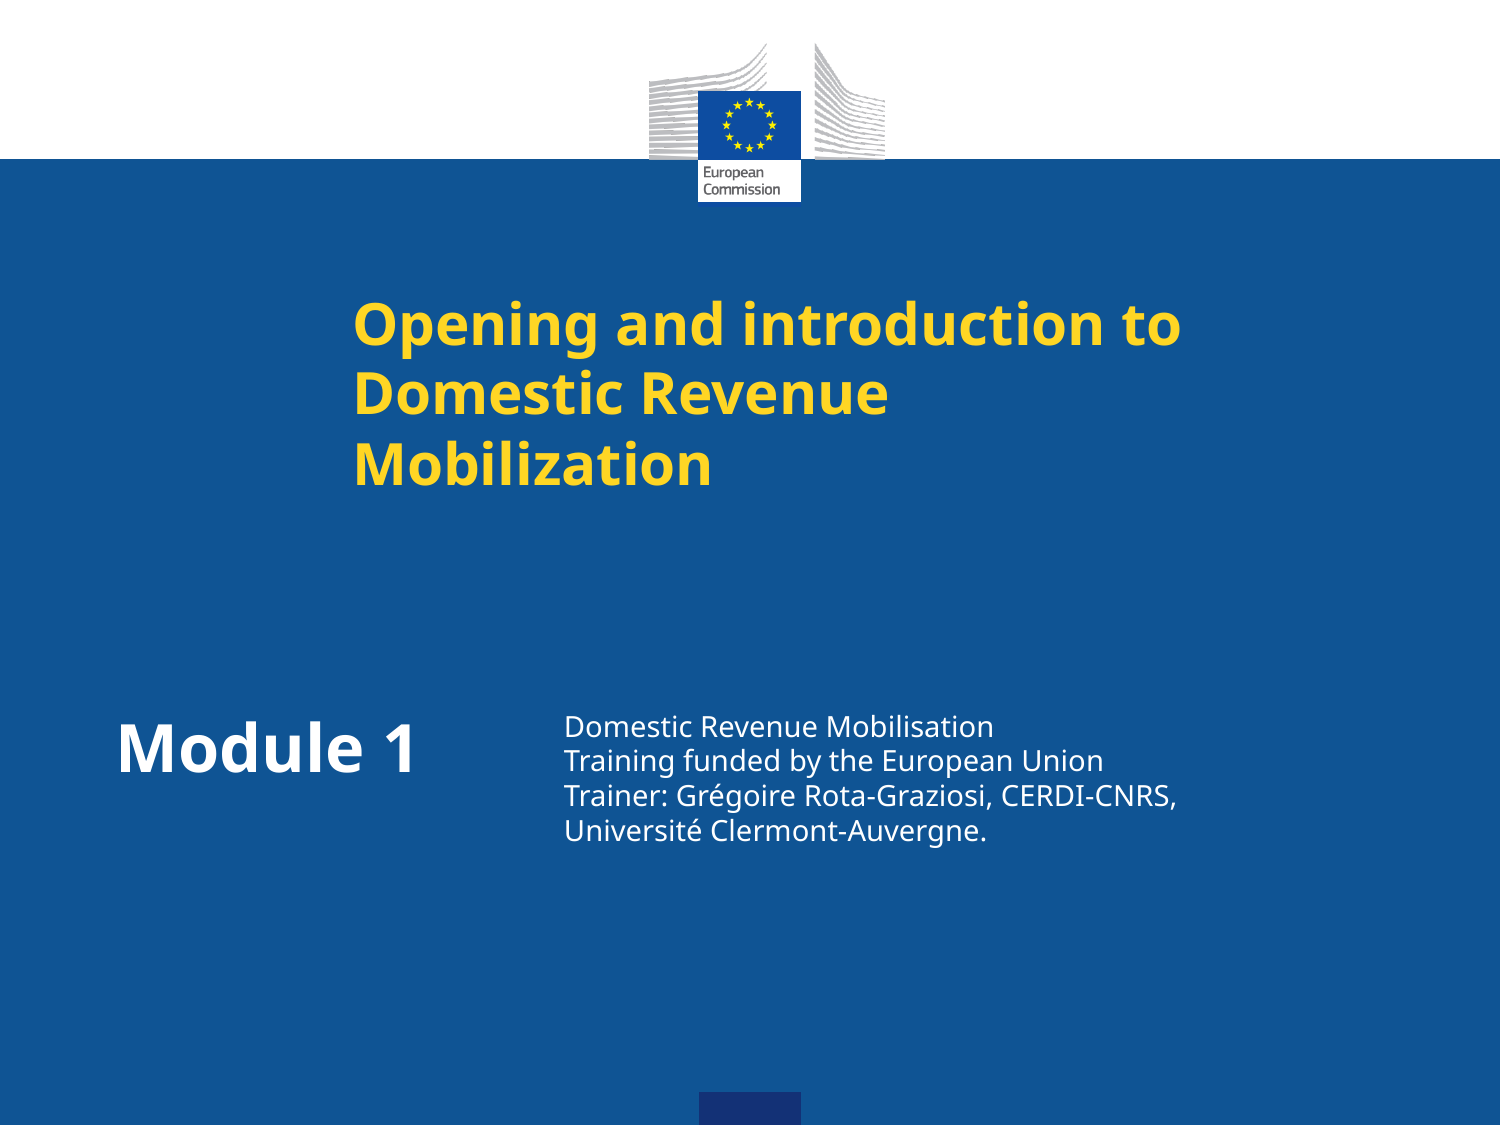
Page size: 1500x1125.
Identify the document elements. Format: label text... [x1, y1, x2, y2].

subtitle Module 1 [100, 609, 1500, 894]
title Opening and introduction to Domestic Revenue Mobilization [336, 361, 1270, 492]
text_box Domestic Revenue Mobilisation Training funded by the European Union Trainer: Grégoire Rota-Graziosi, CERDI-CNRS, Université Clermont-Auvergne.. [549, 700, 1294, 856]
